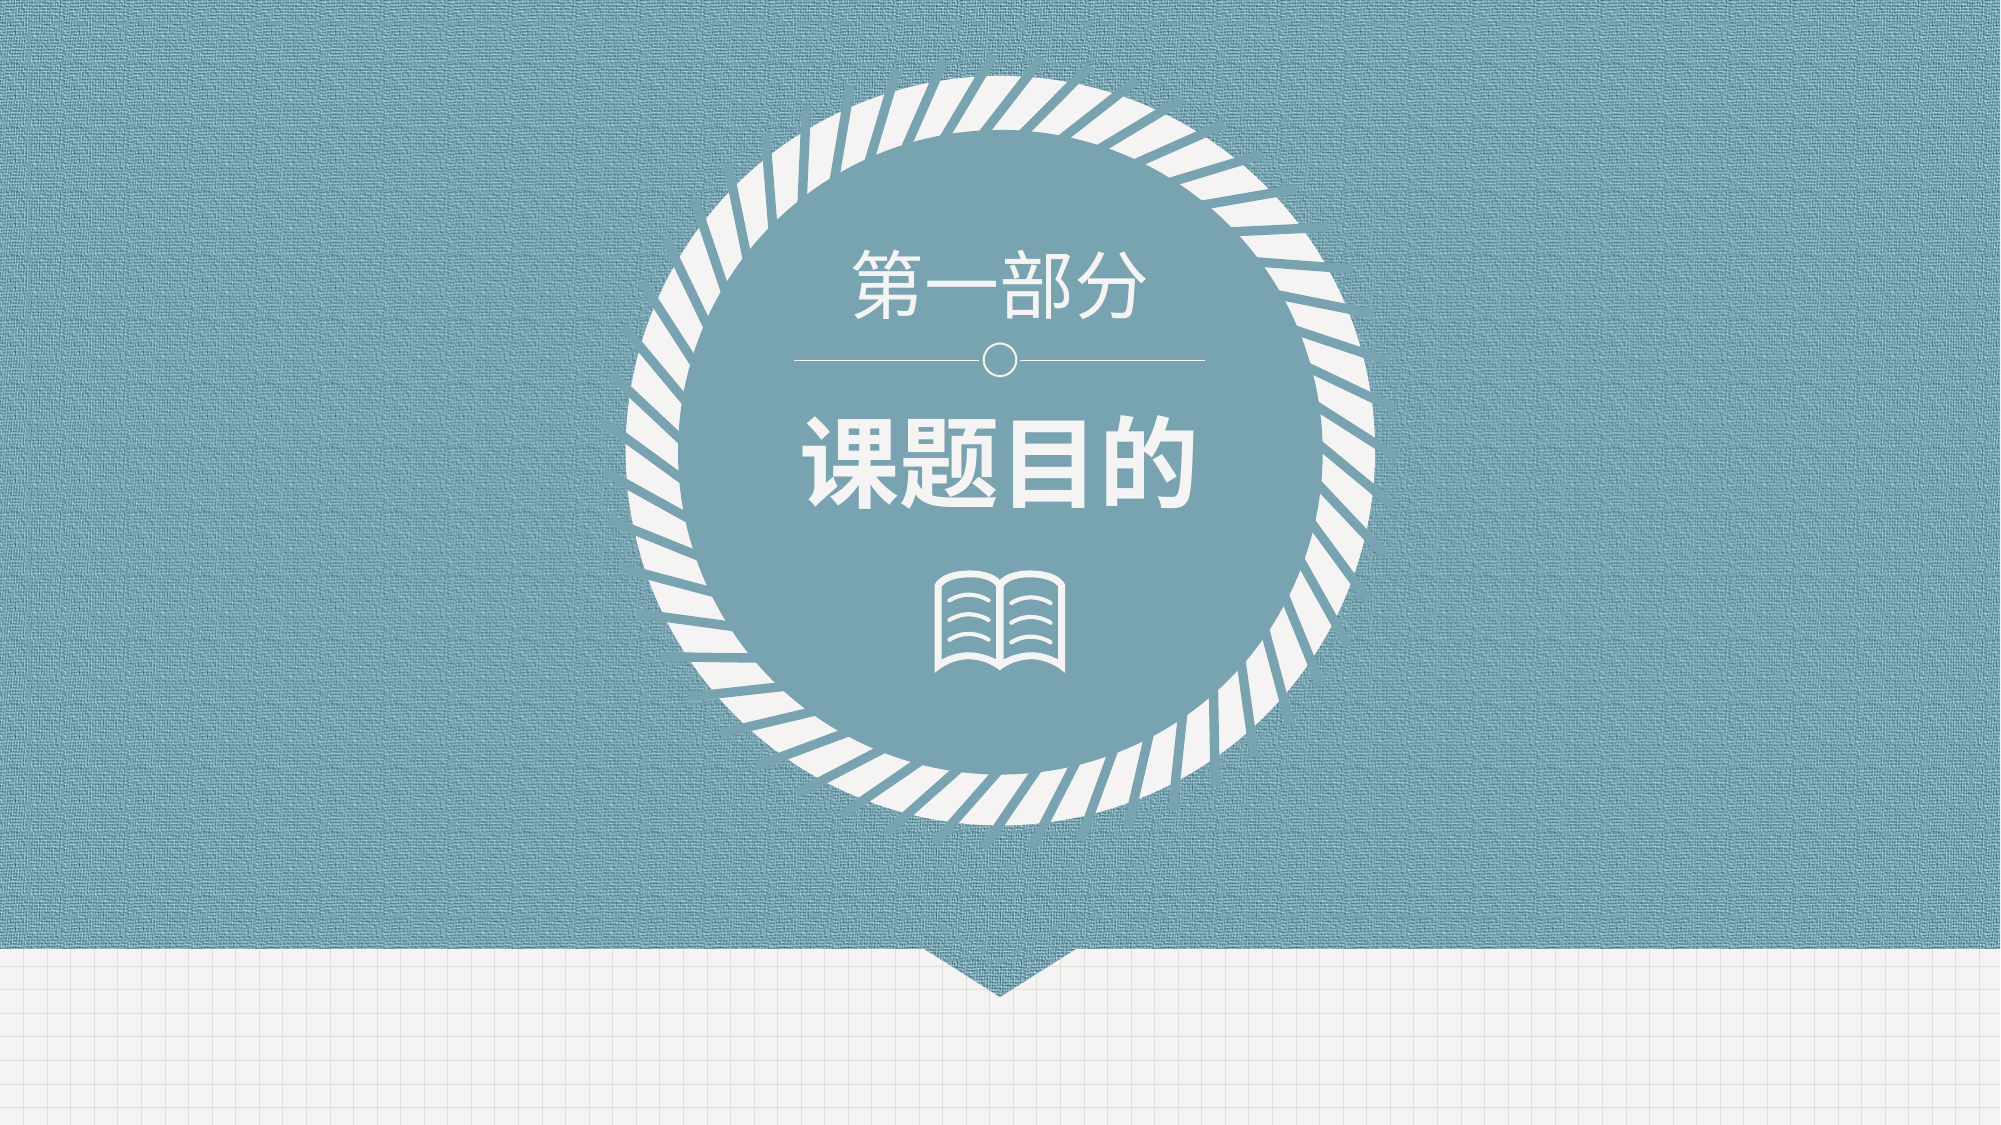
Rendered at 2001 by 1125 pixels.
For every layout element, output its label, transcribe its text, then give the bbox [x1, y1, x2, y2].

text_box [934, 570, 1066, 673]
list 第一部分 [793, 241, 1207, 339]
picture [0, 0, 2001, 997]
list 课题目的 [718, 406, 1280, 524]
